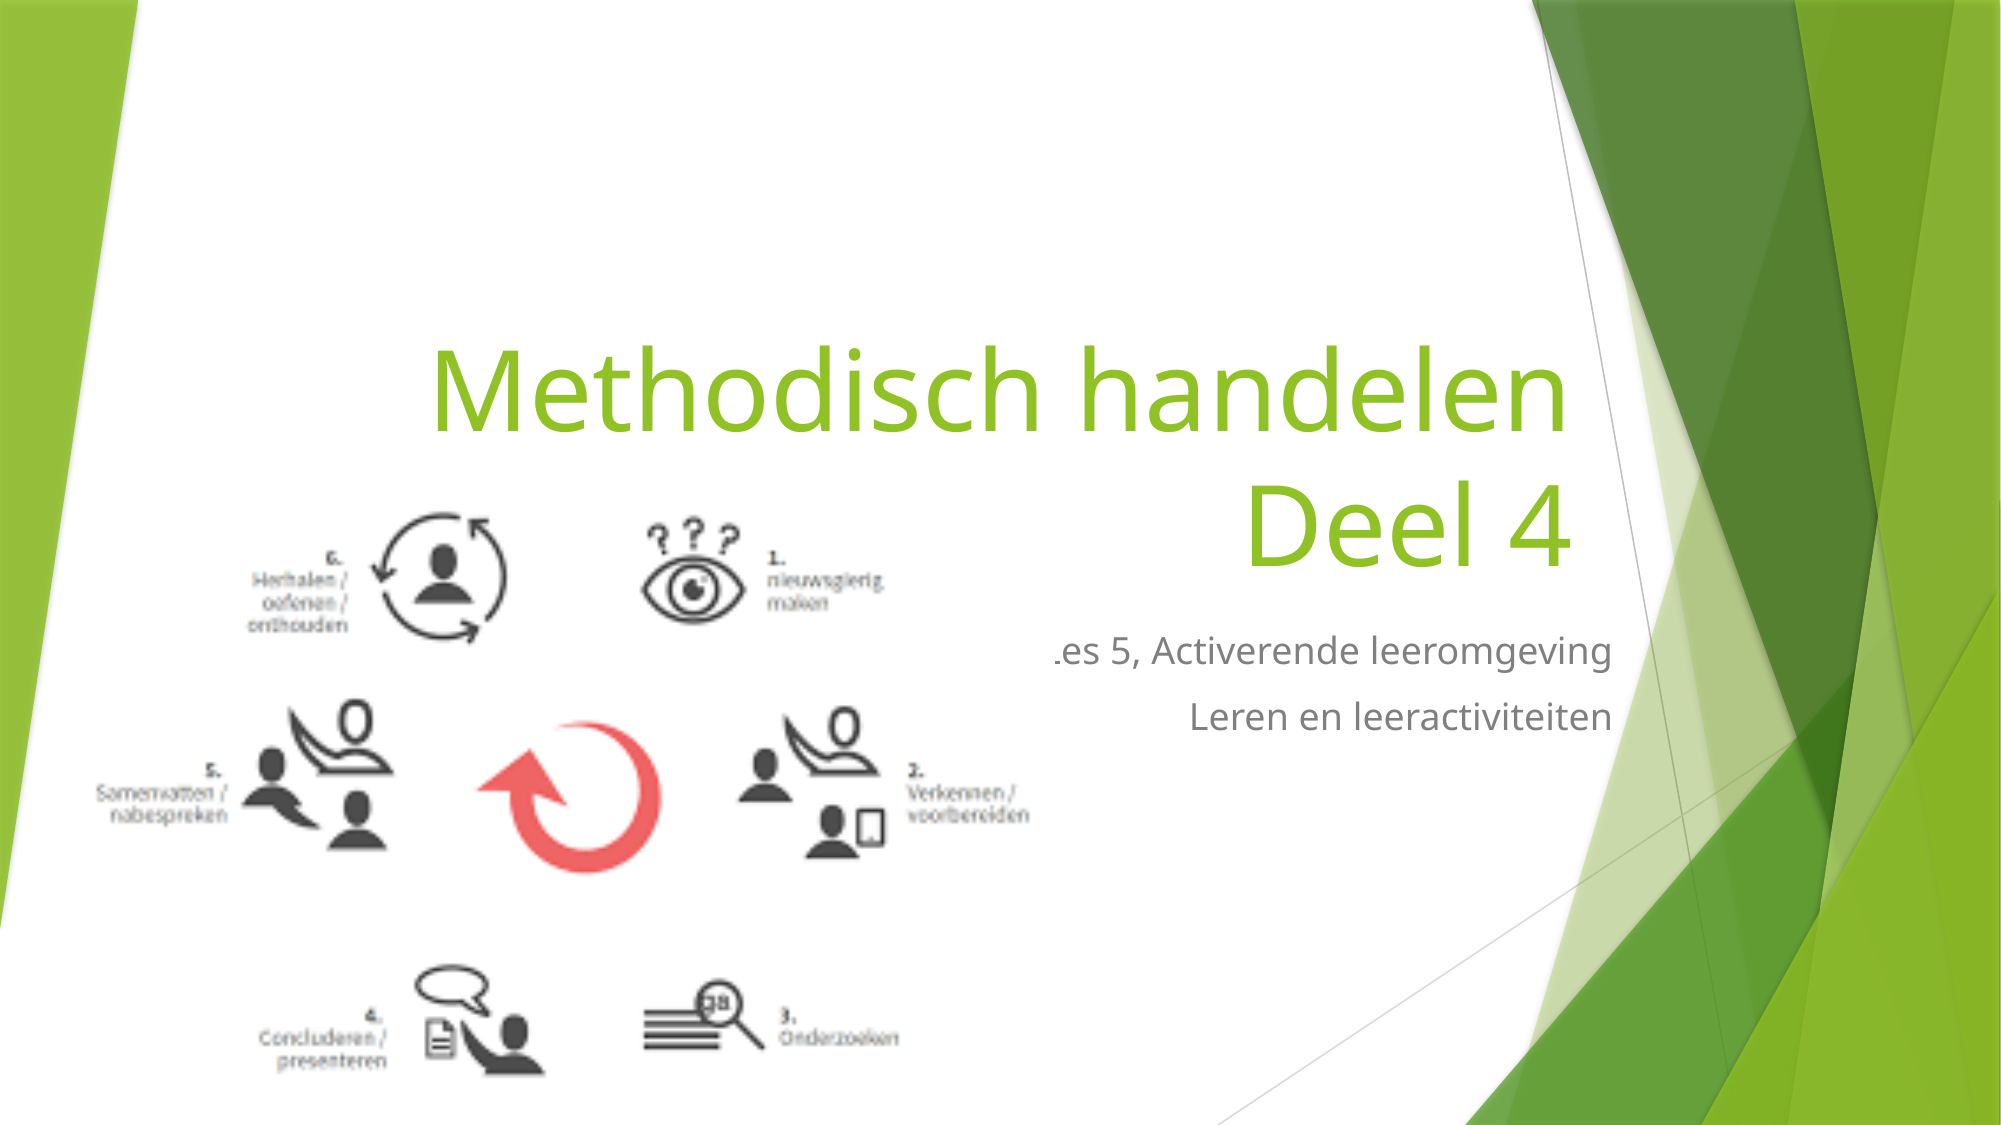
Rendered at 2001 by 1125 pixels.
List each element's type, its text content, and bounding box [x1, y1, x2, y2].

title Methodisch handelen Deel 4 [313, 326, 1588, 597]
subtitle Les 5, Activerende leeromgeving Leren en leeractiviteiten [1061, 619, 1629, 800]
picture [76, 477, 1055, 1121]
